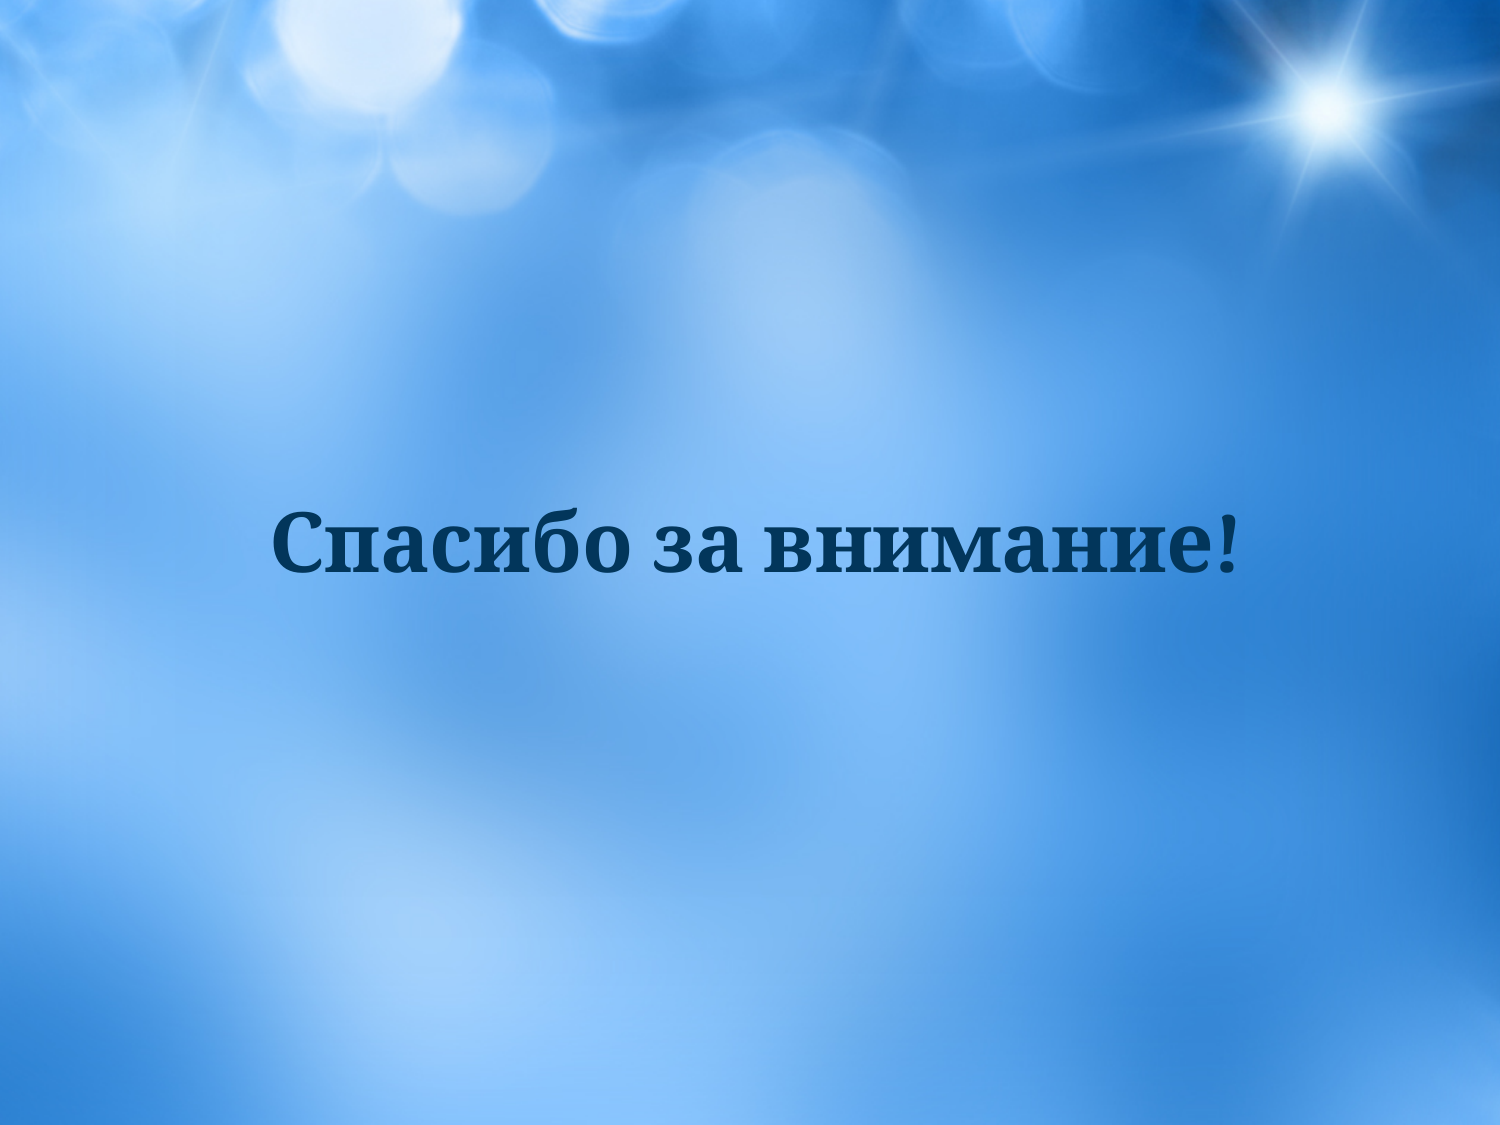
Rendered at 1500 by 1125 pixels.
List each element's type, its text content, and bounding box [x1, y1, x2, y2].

title Спасибо за внимание! [70, 152, 1442, 927]
picture [0, 0, 1500, 1125]
